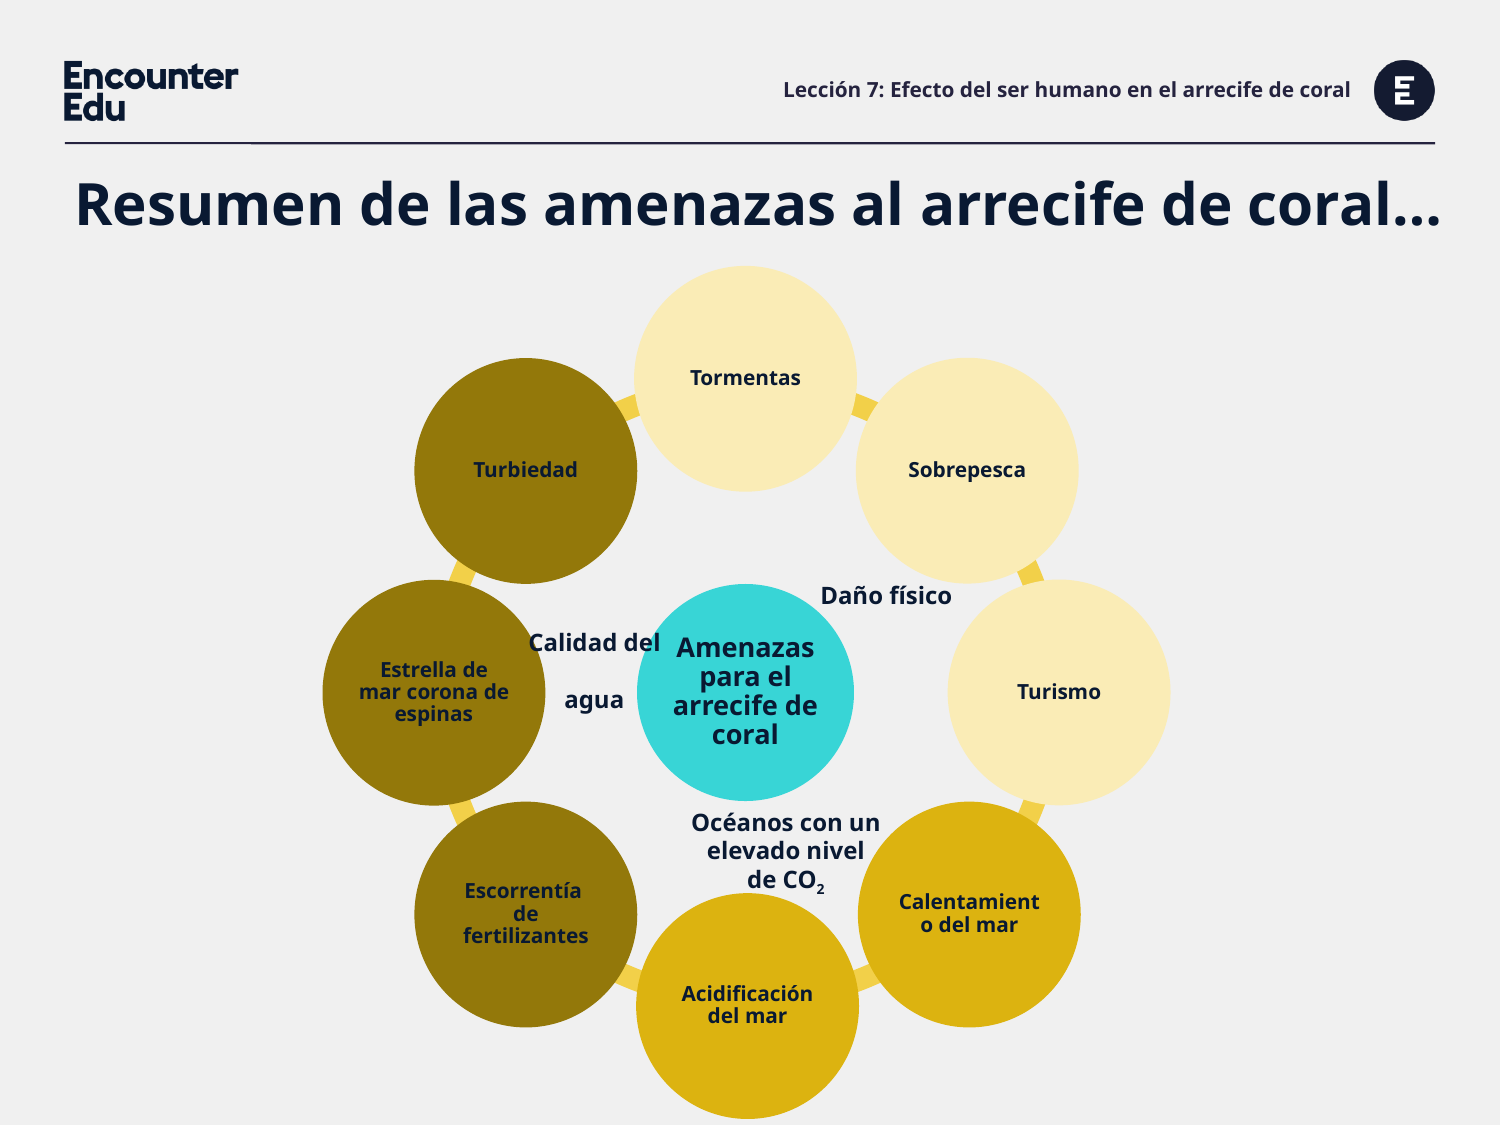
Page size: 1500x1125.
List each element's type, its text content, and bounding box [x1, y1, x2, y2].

picture [1372, 58, 1436, 122]
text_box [182, 302, 1309, 1083]
text_box Resumen de las amenazas al arrecife de coral… [59, 160, 1478, 348]
picture [60, 59, 243, 122]
title Lección 7: Efecto del ser humano en el arrecife de coral [749, 67, 1359, 114]
